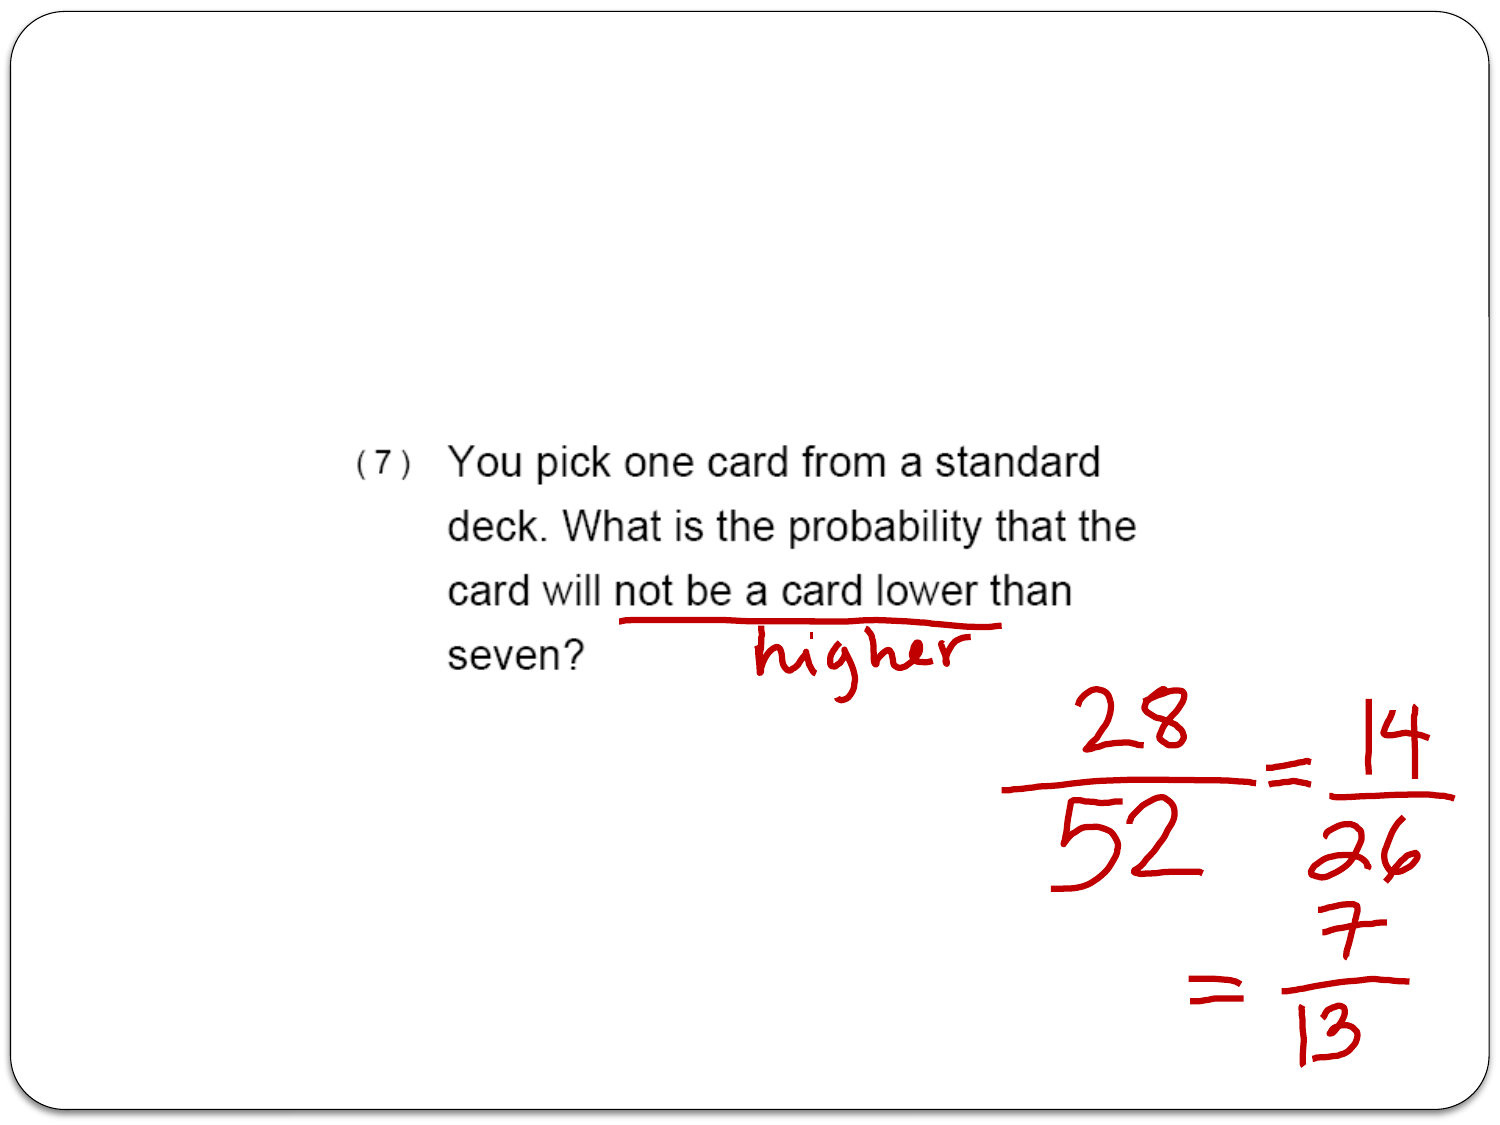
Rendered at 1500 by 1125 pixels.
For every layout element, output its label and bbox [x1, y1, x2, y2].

text_box [1050, 799, 1123, 890]
text_box [1266, 760, 1312, 769]
text_box [1143, 688, 1186, 747]
text_box [1128, 796, 1203, 875]
text_box [1310, 823, 1370, 879]
text_box [1281, 978, 1410, 993]
text_box [1268, 780, 1312, 786]
text_box [1322, 921, 1387, 934]
text_box [1331, 928, 1354, 959]
text_box [1413, 705, 1417, 779]
text_box [1001, 778, 1257, 791]
text_box [1382, 710, 1413, 737]
text_box [1383, 816, 1419, 883]
text_box [1318, 903, 1359, 929]
text_box [1300, 1005, 1305, 1067]
text_box [1076, 701, 1144, 751]
picture [352, 433, 1148, 692]
text_box [1312, 1004, 1359, 1060]
text_box [1329, 793, 1455, 800]
text_box [1190, 997, 1244, 1002]
text_box [1416, 728, 1430, 739]
text_box [1188, 978, 1242, 985]
